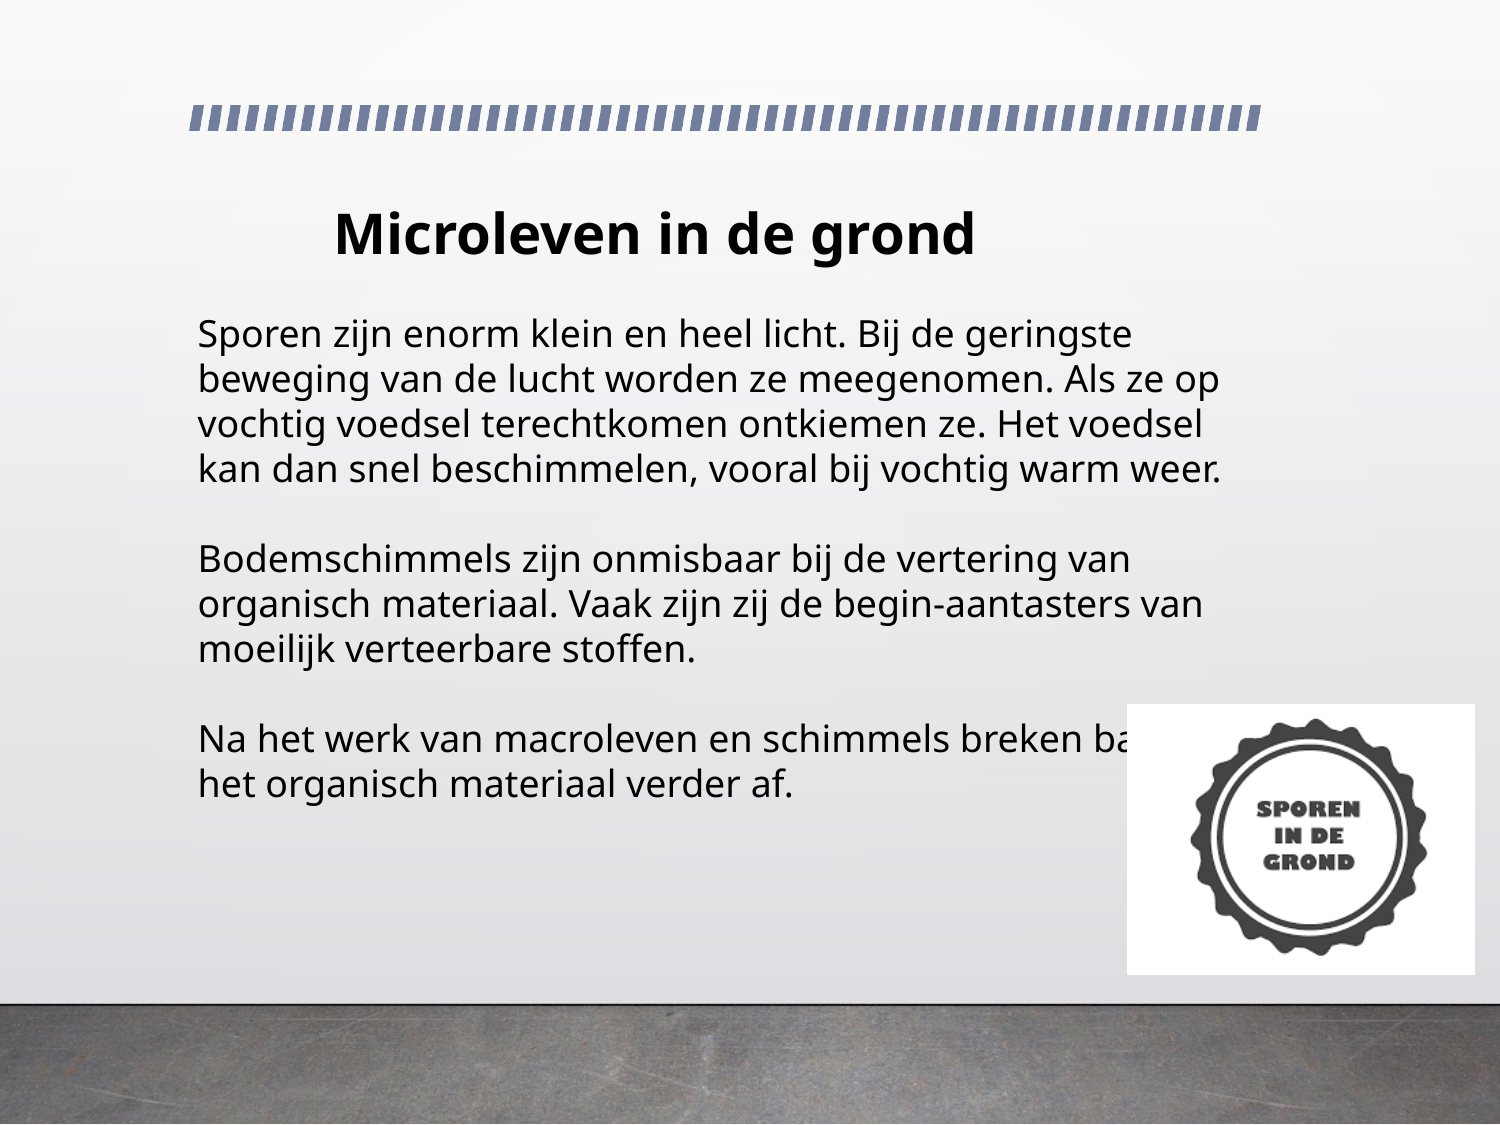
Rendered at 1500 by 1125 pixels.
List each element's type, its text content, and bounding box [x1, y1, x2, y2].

picture [1126, 703, 1476, 975]
title Microleven in de grond [112, 125, 1199, 268]
picture [0, 1004, 1500, 1124]
text_box Sporen zijn enorm klein en heel licht. Bij de geringste beweging van de lucht worden ze meegenomen. Als ze op vochtig voedsel terechtkomen ontkiemen ze. Het voedsel kan dan snel beschimmelen, vooral bij vochtig warm weer. Bodemschimmels zijn onmisbaar bij de vertering van organisch materiaal. Vaak zijn zij de begin-aantasters van moeilijk verteerbare stoffen. Na het werk van macroleven en schimmels breken bacteriën het organisch materiaal verder af. [182, 302, 1294, 813]
